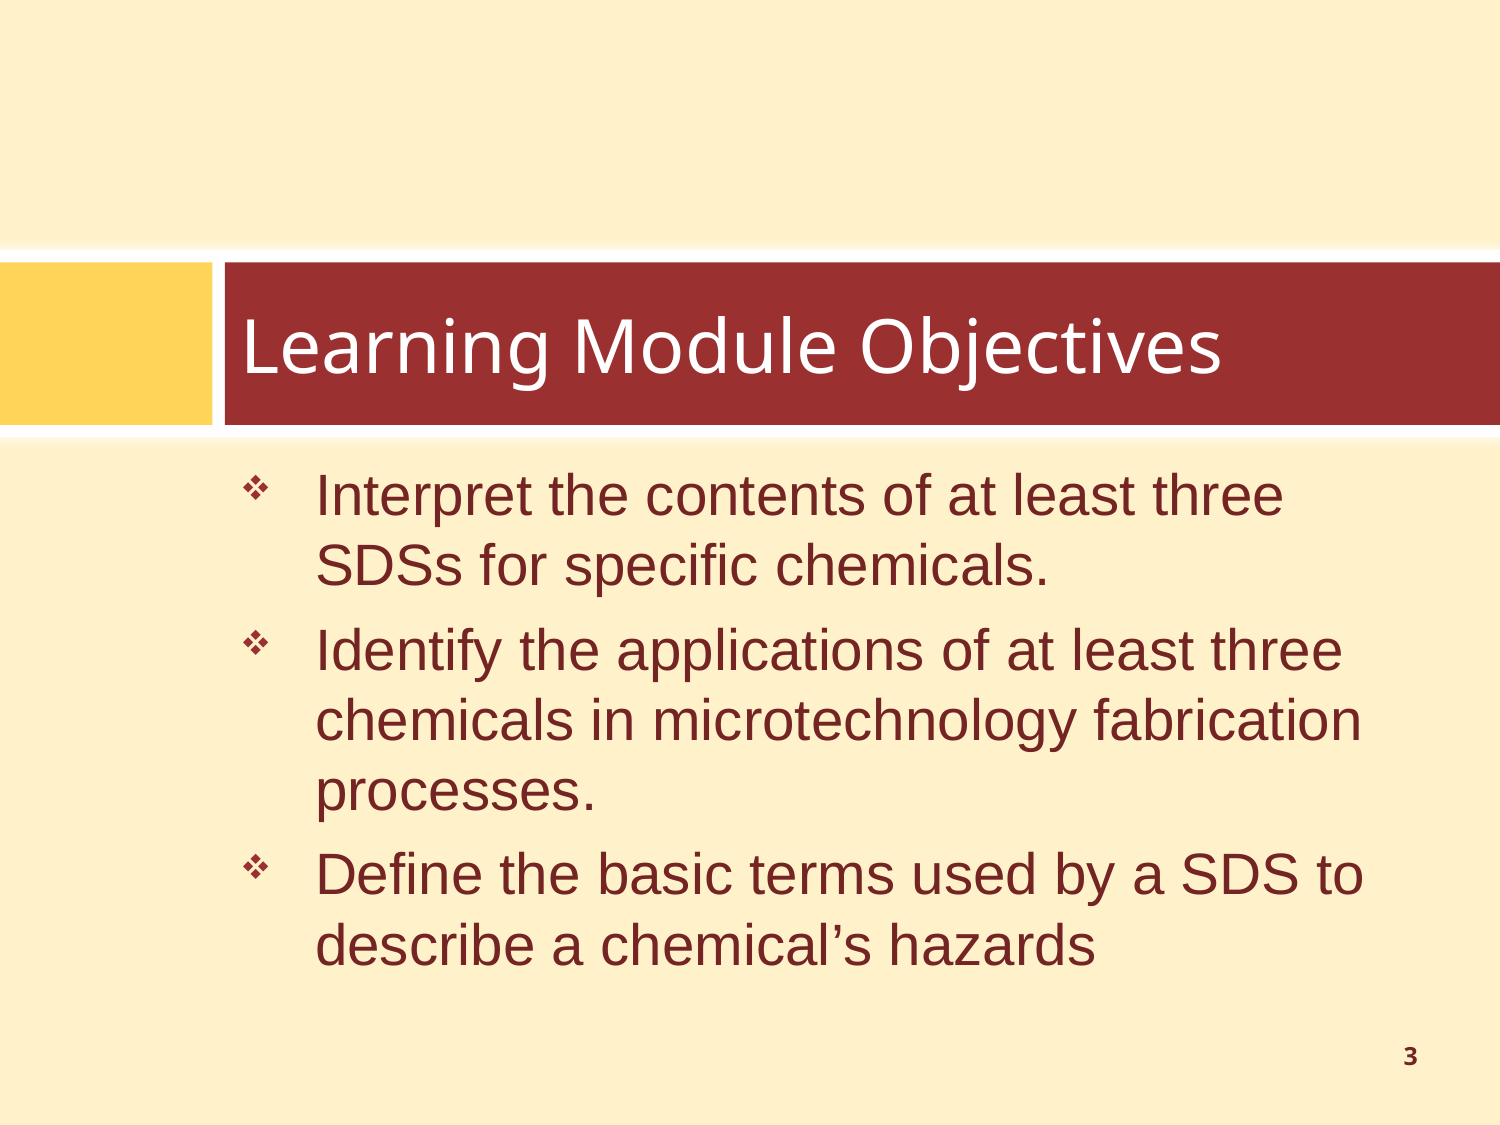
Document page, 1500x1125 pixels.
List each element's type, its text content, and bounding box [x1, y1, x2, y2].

list Interpret the contents of at least three SDSs for specific chemicals. Identify the applications of at least three chemicals in microtechnology fabrication processes. Define the basic terms used by a SDS to describe a chemical’s hazards [225, 450, 1394, 1022]
title Learning Module Objectives [225, 262, 1475, 425]
